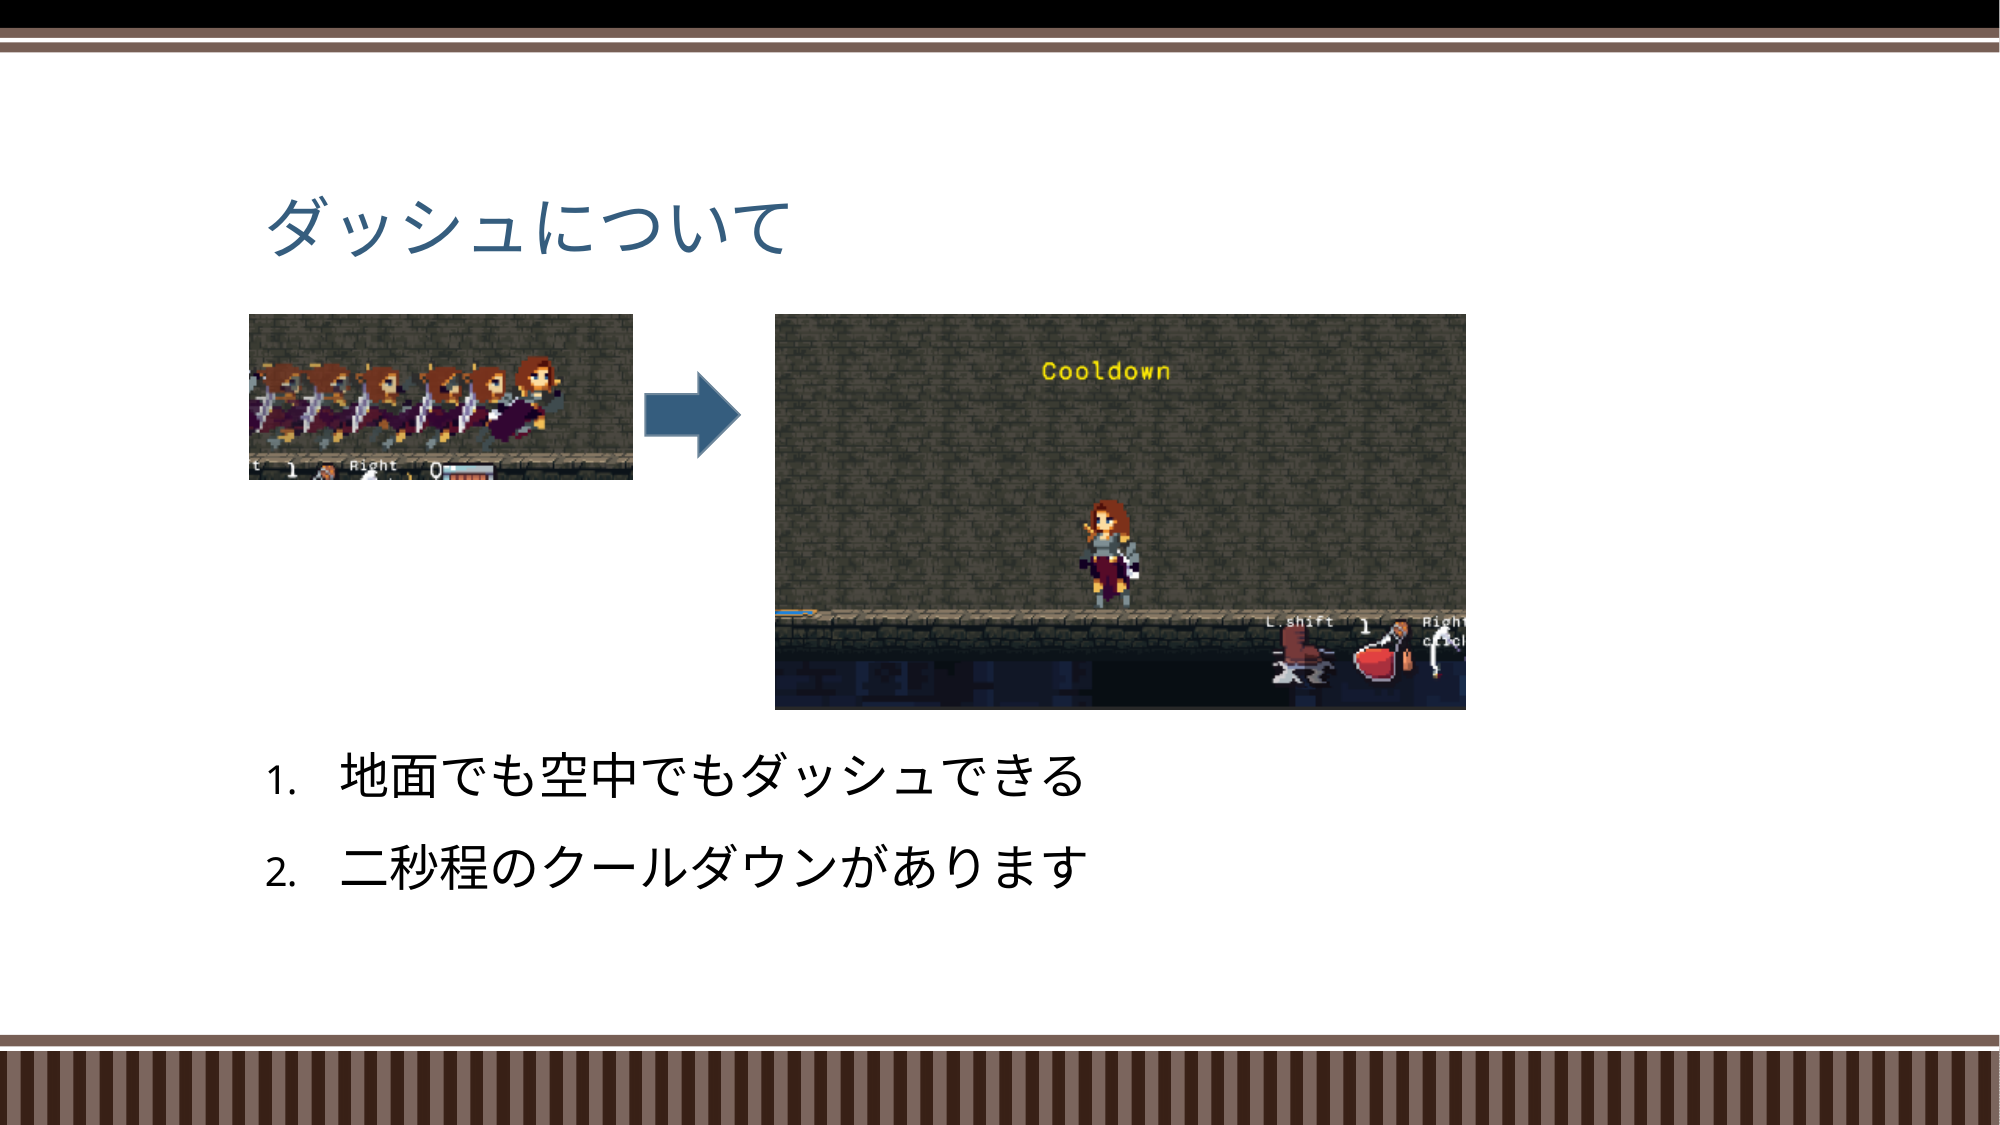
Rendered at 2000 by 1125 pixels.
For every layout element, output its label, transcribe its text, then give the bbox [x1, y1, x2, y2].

text_box 地面でも空中でもダッシュできる 二秒程のクールダウンがあります [249, 744, 1921, 953]
picture [775, 314, 1466, 710]
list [249, 314, 633, 481]
title ダッシュについて [249, 99, 1750, 275]
text_box [644, 370, 742, 459]
